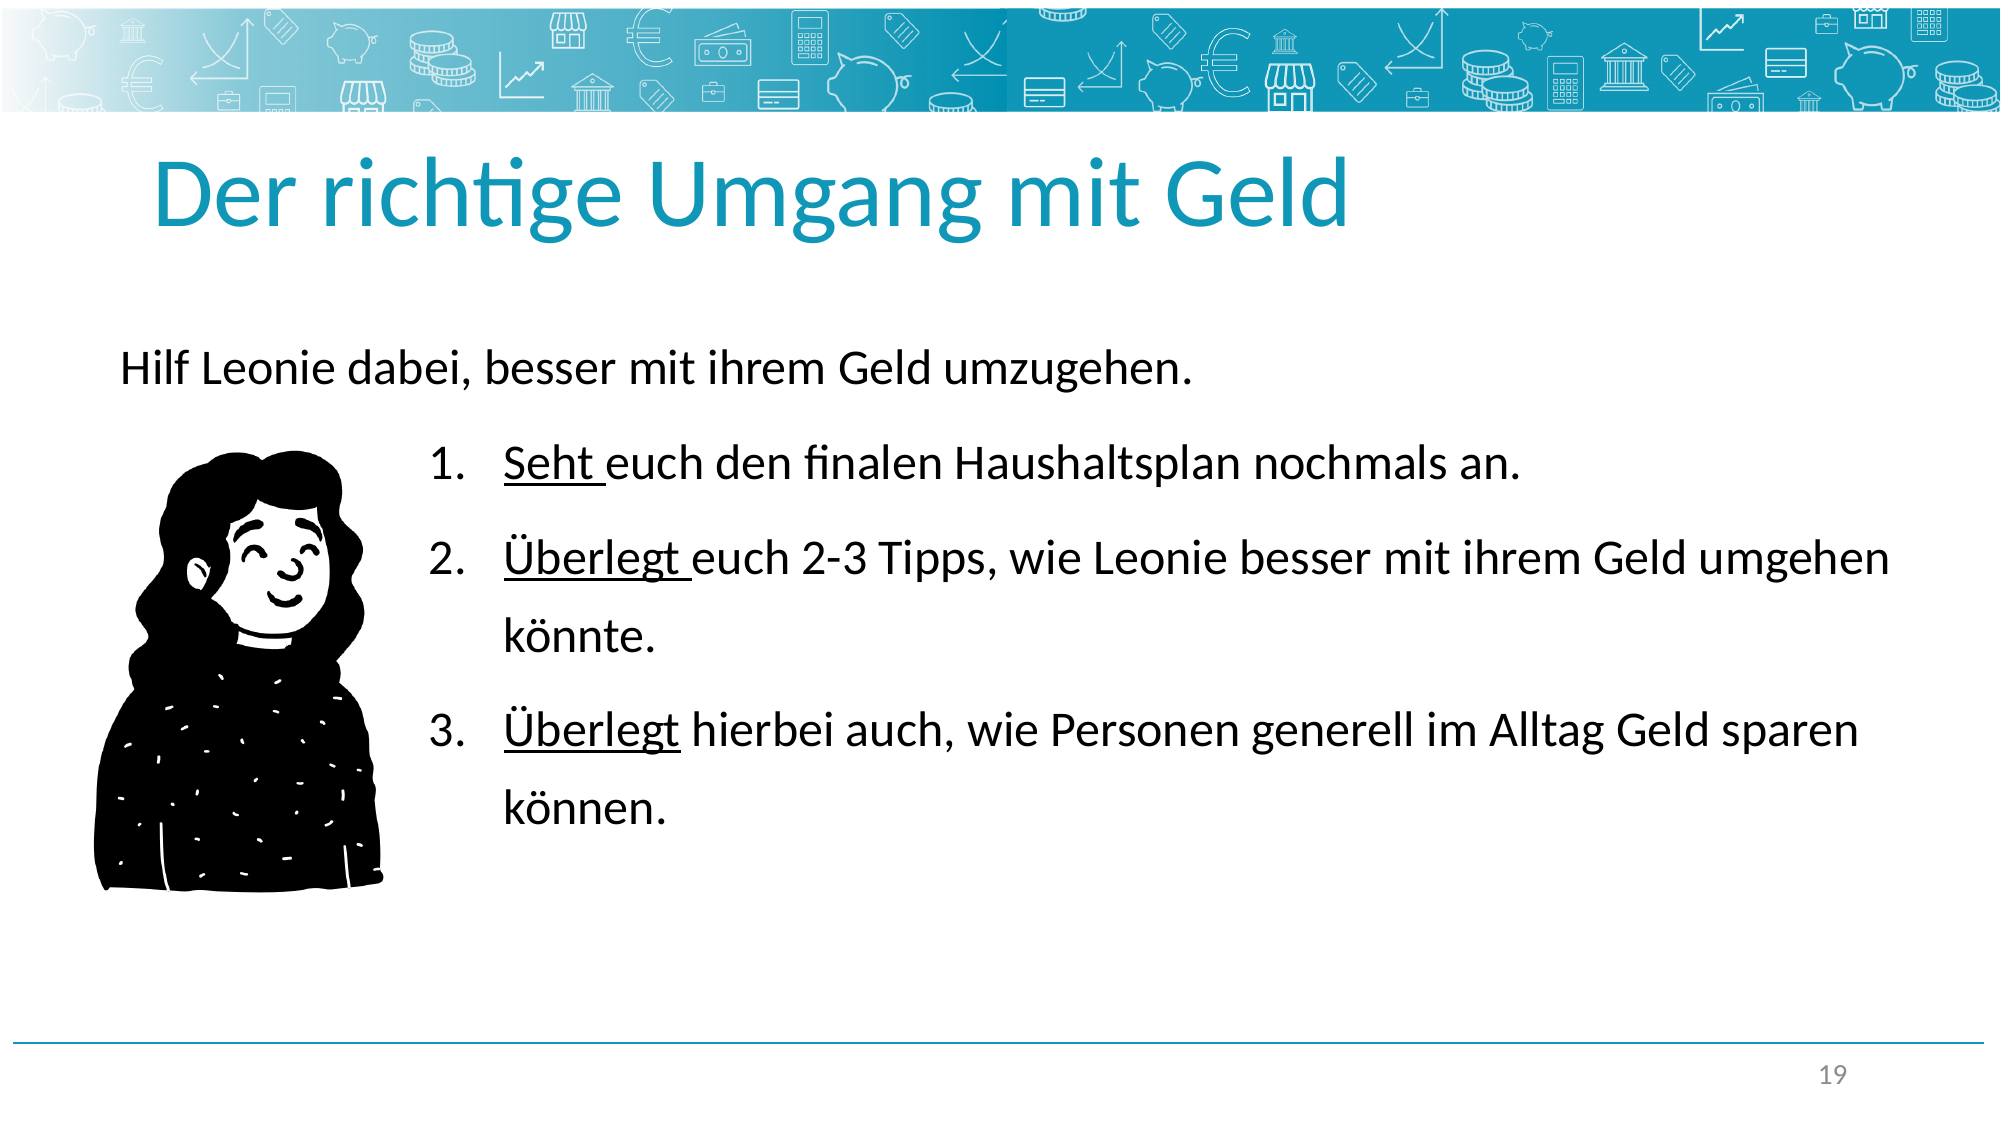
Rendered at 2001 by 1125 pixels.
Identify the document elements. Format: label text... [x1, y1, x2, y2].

text_box Hilf Leonie dabei, besser mit ihrem Geld umzugehen. Seht euch den finalen Haushaltsplan nochmals an. Überlegt euch 2-3 Tipps, wie Leonie besser mit ihrem Geld umgehen könnte. Überlegt hierbei auch, wie Personen generell im Alltag Geld sparen können. [106, 309, 1917, 979]
picture [1, 8, 964, 112]
picture [1006, 8, 2001, 112]
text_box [82, 442, 395, 908]
picture [970, 99, 974, 109]
title Der richtige Umgang mit Geld [137, 111, 1863, 278]
slide_number 19 [1412, 1042, 1863, 1103]
